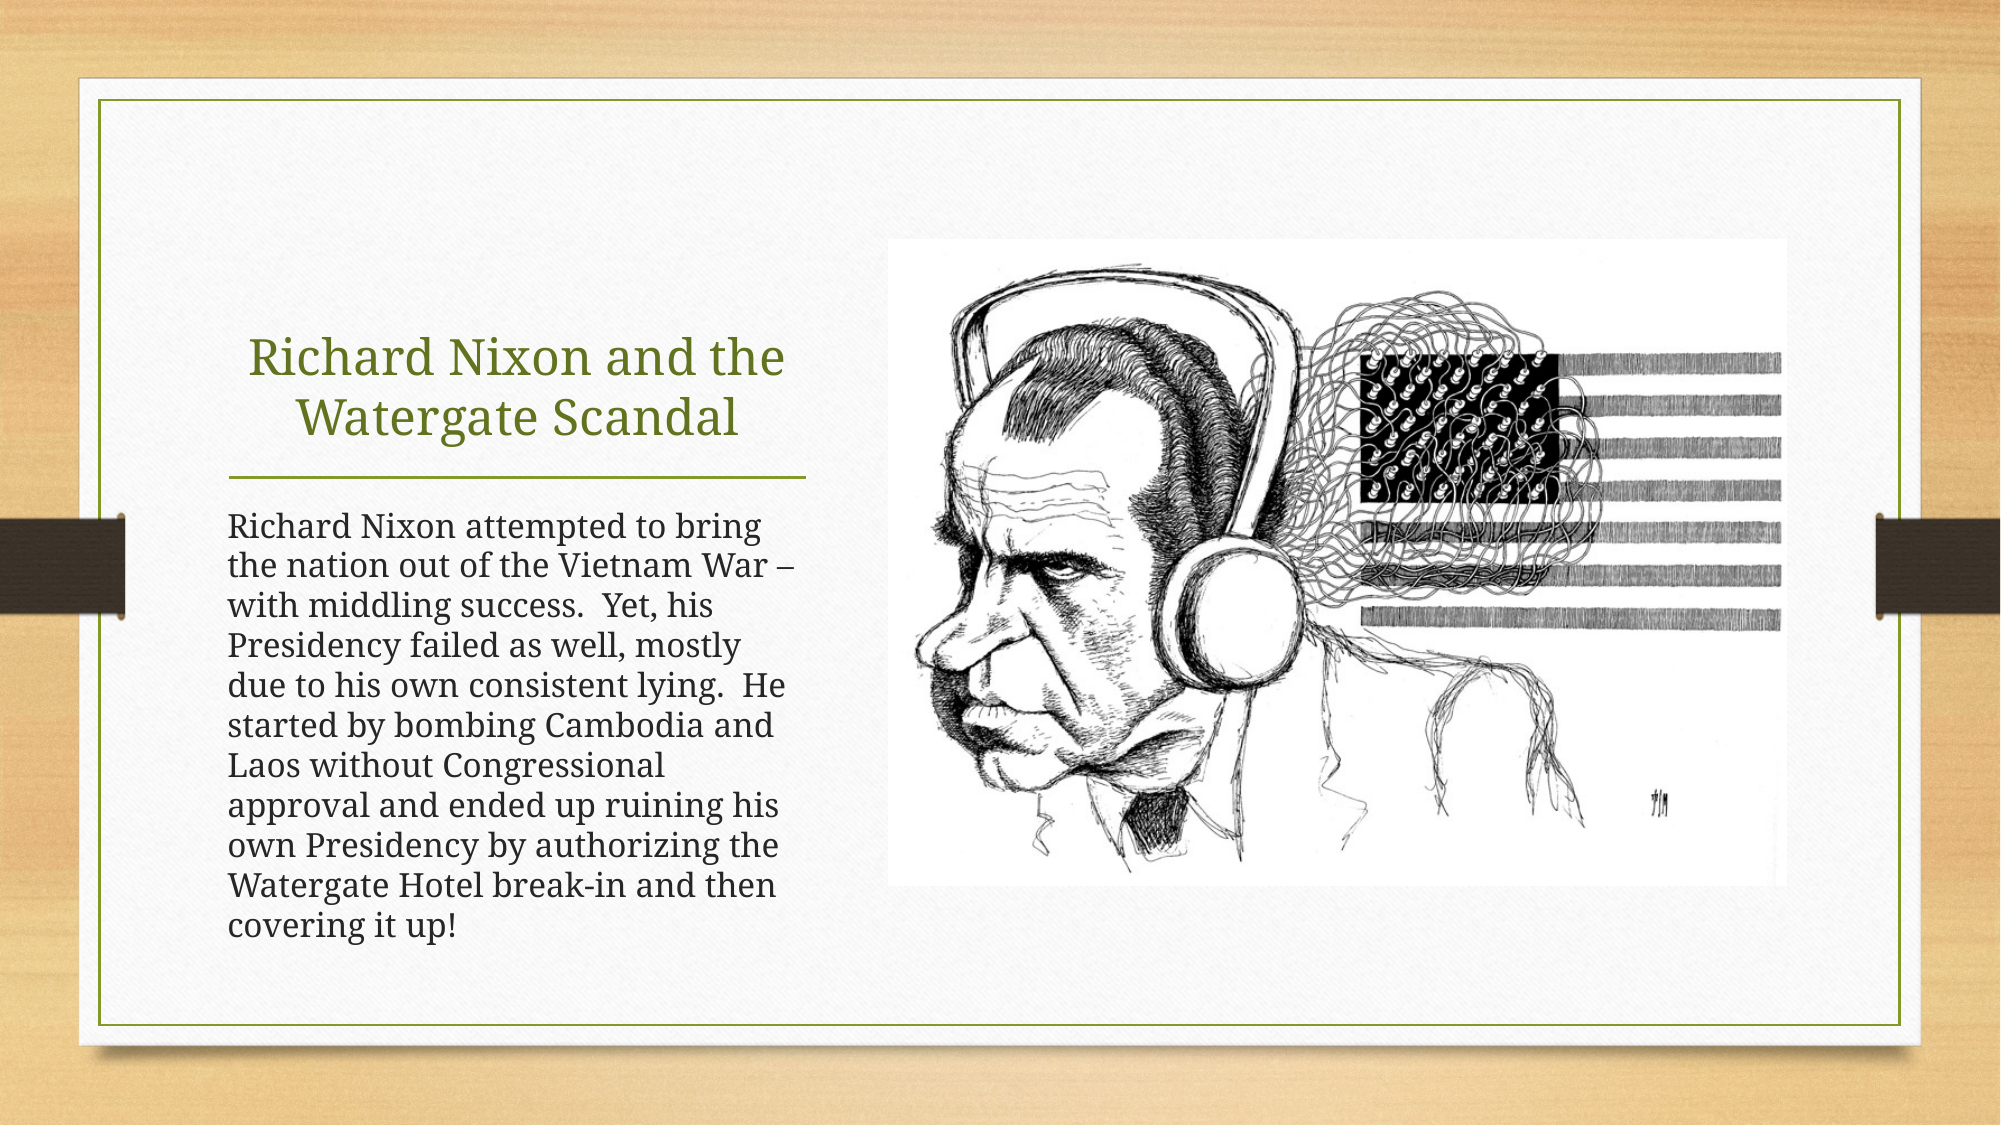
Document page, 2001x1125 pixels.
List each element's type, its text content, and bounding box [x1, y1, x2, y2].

list Richard Nixon attempted to bring the nation out of the Vietnam War – with middling success. Yet, his Presidency failed as well, mostly due to his own consistent lying. He started by bombing Cambodia and Laos without Congressional approval and ended up ruining his own Presidency by authorizing the Watergate Hotel break-in and then covering it up! [212, 497, 823, 898]
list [888, 238, 1787, 887]
picture [0, 0, 2001, 1125]
title Richard Nixon and the Watergate Scandal [212, 227, 823, 453]
